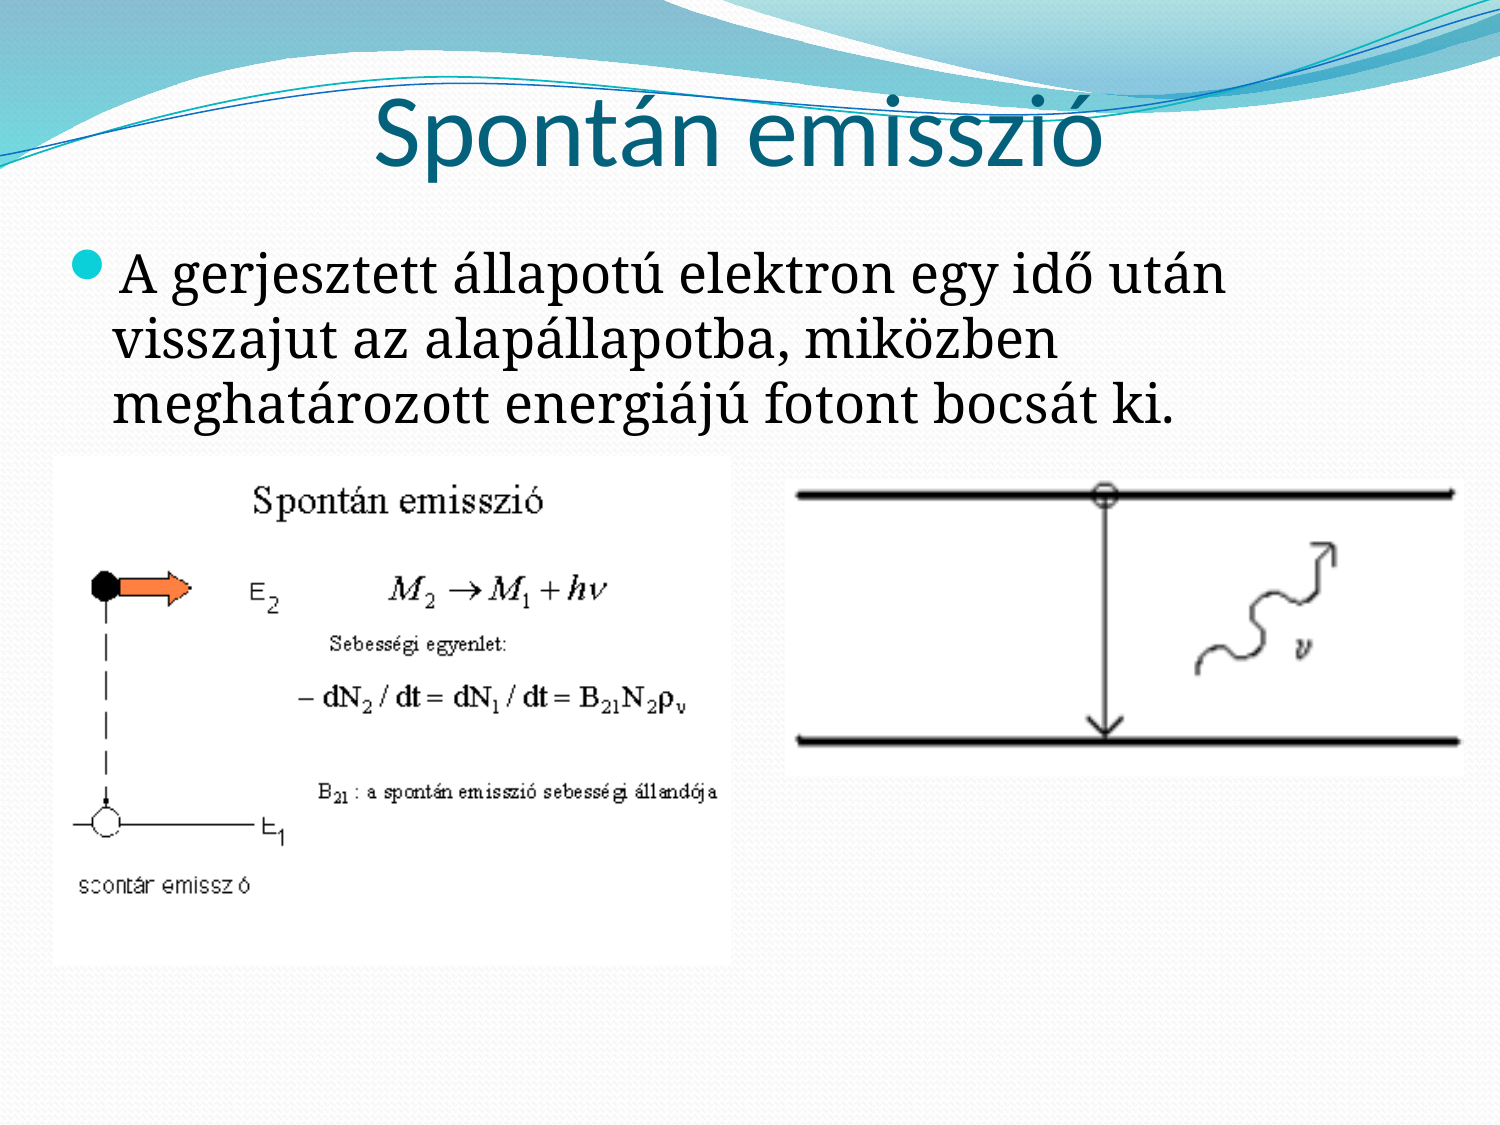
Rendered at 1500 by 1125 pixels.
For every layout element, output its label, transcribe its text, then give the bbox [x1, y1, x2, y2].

title Spontán emisszió [64, 0, 1415, 188]
list A gerjesztett állapotú elektron egy idő után visszajut az alapállapotba, miközben meghatározott energiájú fotont bocsát ki. [53, 231, 1404, 952]
picture [52, 455, 731, 965]
picture [785, 479, 1464, 776]
